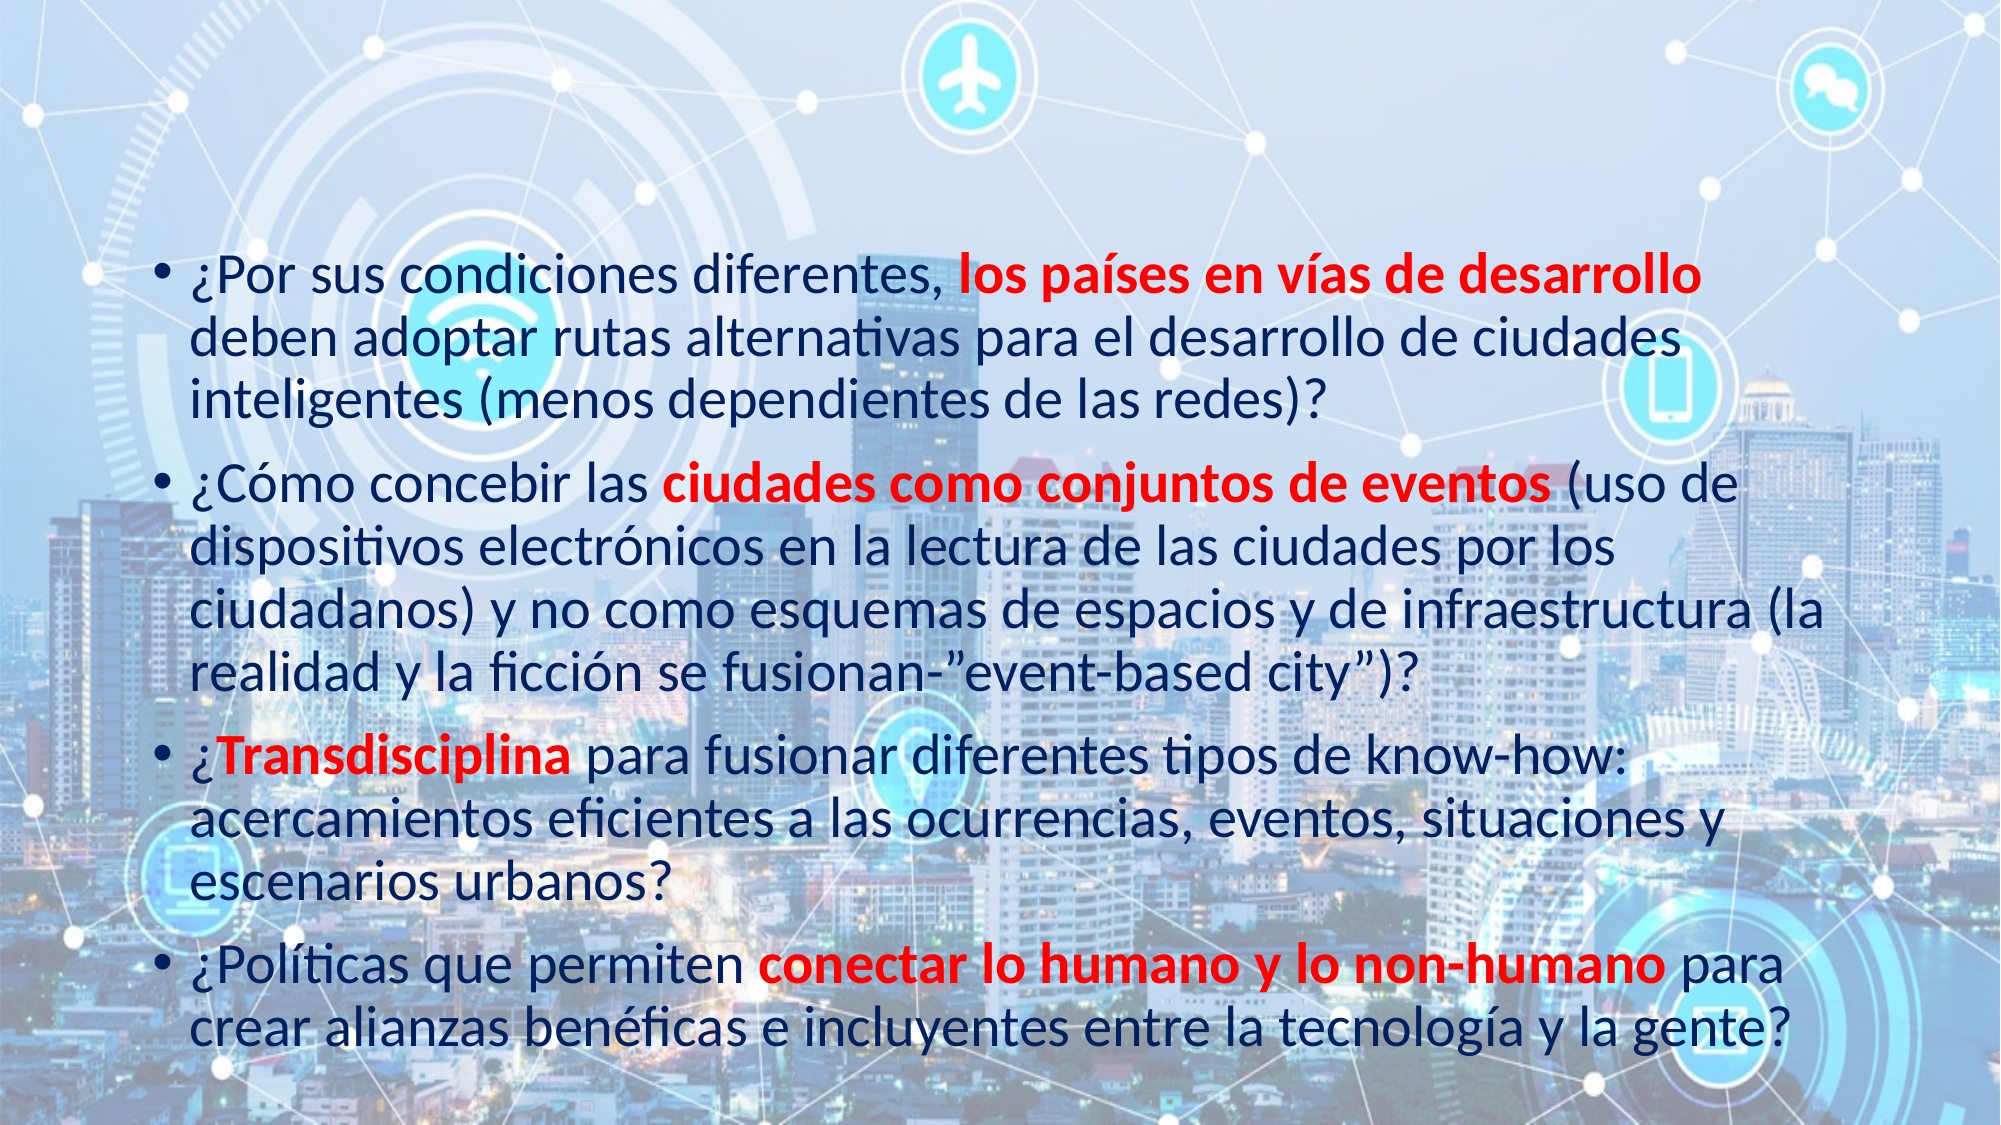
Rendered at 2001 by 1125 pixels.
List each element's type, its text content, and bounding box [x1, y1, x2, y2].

list ¿Por sus condiciones diferentes, los países en vías de desarrollo deben adoptar rutas alternativas para el desarrollo de ciudades inteligentes (menos dependientes de las redes)? ¿Cómo concebir las ciudades como conjuntos de eventos (uso de dispositivos electrónicos en la lectura de las ciudades por los ciudadanos) y no como esquemas de espacios y de infraestructura (la realidad y la ficción se fusionan-”event-based city”)? ¿Transdisciplina para fusionar diferentes tipos de know-how: acercamientos eficientes a las ocurrencias, eventos, situaciones y escenarios urbanos? ¿Políticas que permiten conectar lo humano y lo non-humano para crear alianzas benéficas e incluyentes entre la tecnología y la gente? [137, 235, 1863, 1076]
